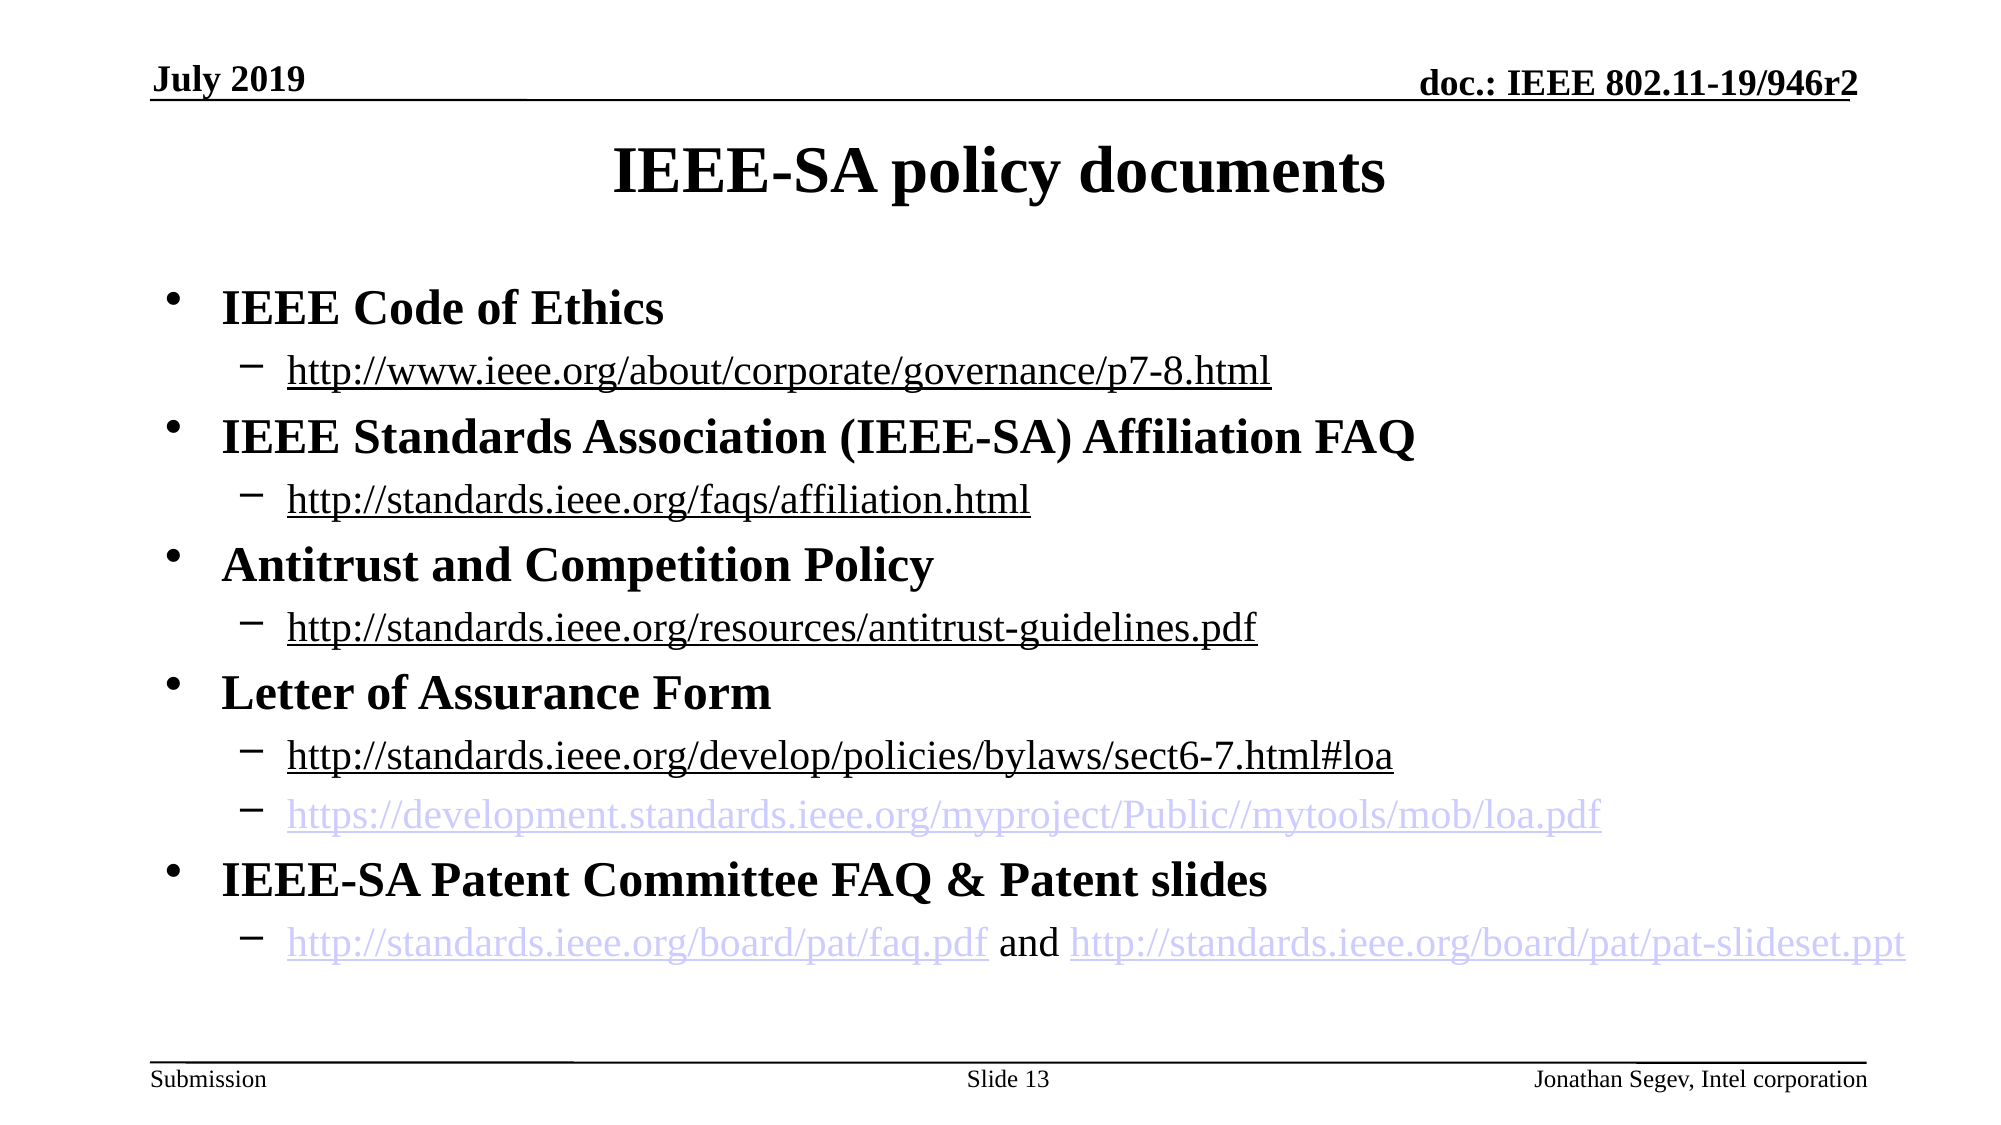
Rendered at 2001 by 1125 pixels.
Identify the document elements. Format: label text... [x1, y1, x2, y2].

slide_number Slide 13 [950, 1061, 1067, 1123]
title IEEE-SA policy documents [149, 112, 1850, 221]
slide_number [152, 54, 563, 100]
footer Jonathan Segev, Intel corporation [1171, 1061, 1869, 1093]
list IEEE Code of Ethics http://www.ieee.org/about/corporate/governance/p7-8.html IEEE Standards Association (IEEE-SA) Affiliation FAQ http://standards.ieee.org/faqs/affiliation.html Antitrust and Competition Policy http://standards.ieee.org/resources/antitrust-guidelines.pdf Letter of Assurance Form http://standards.ieee.org/develop/policies/bylaws/sect6-7.html#loa https://development.standards.ieee.org/myproject/Public//mytools/mob/loa.pdf IEEE-SA Patent Committee FAQ & Patent slides http://standards.ieee.org/board/pat/faq.pdf and http://standards.ieee.org/board/pat/pat-slideset.ppt [149, 266, 1922, 1000]
